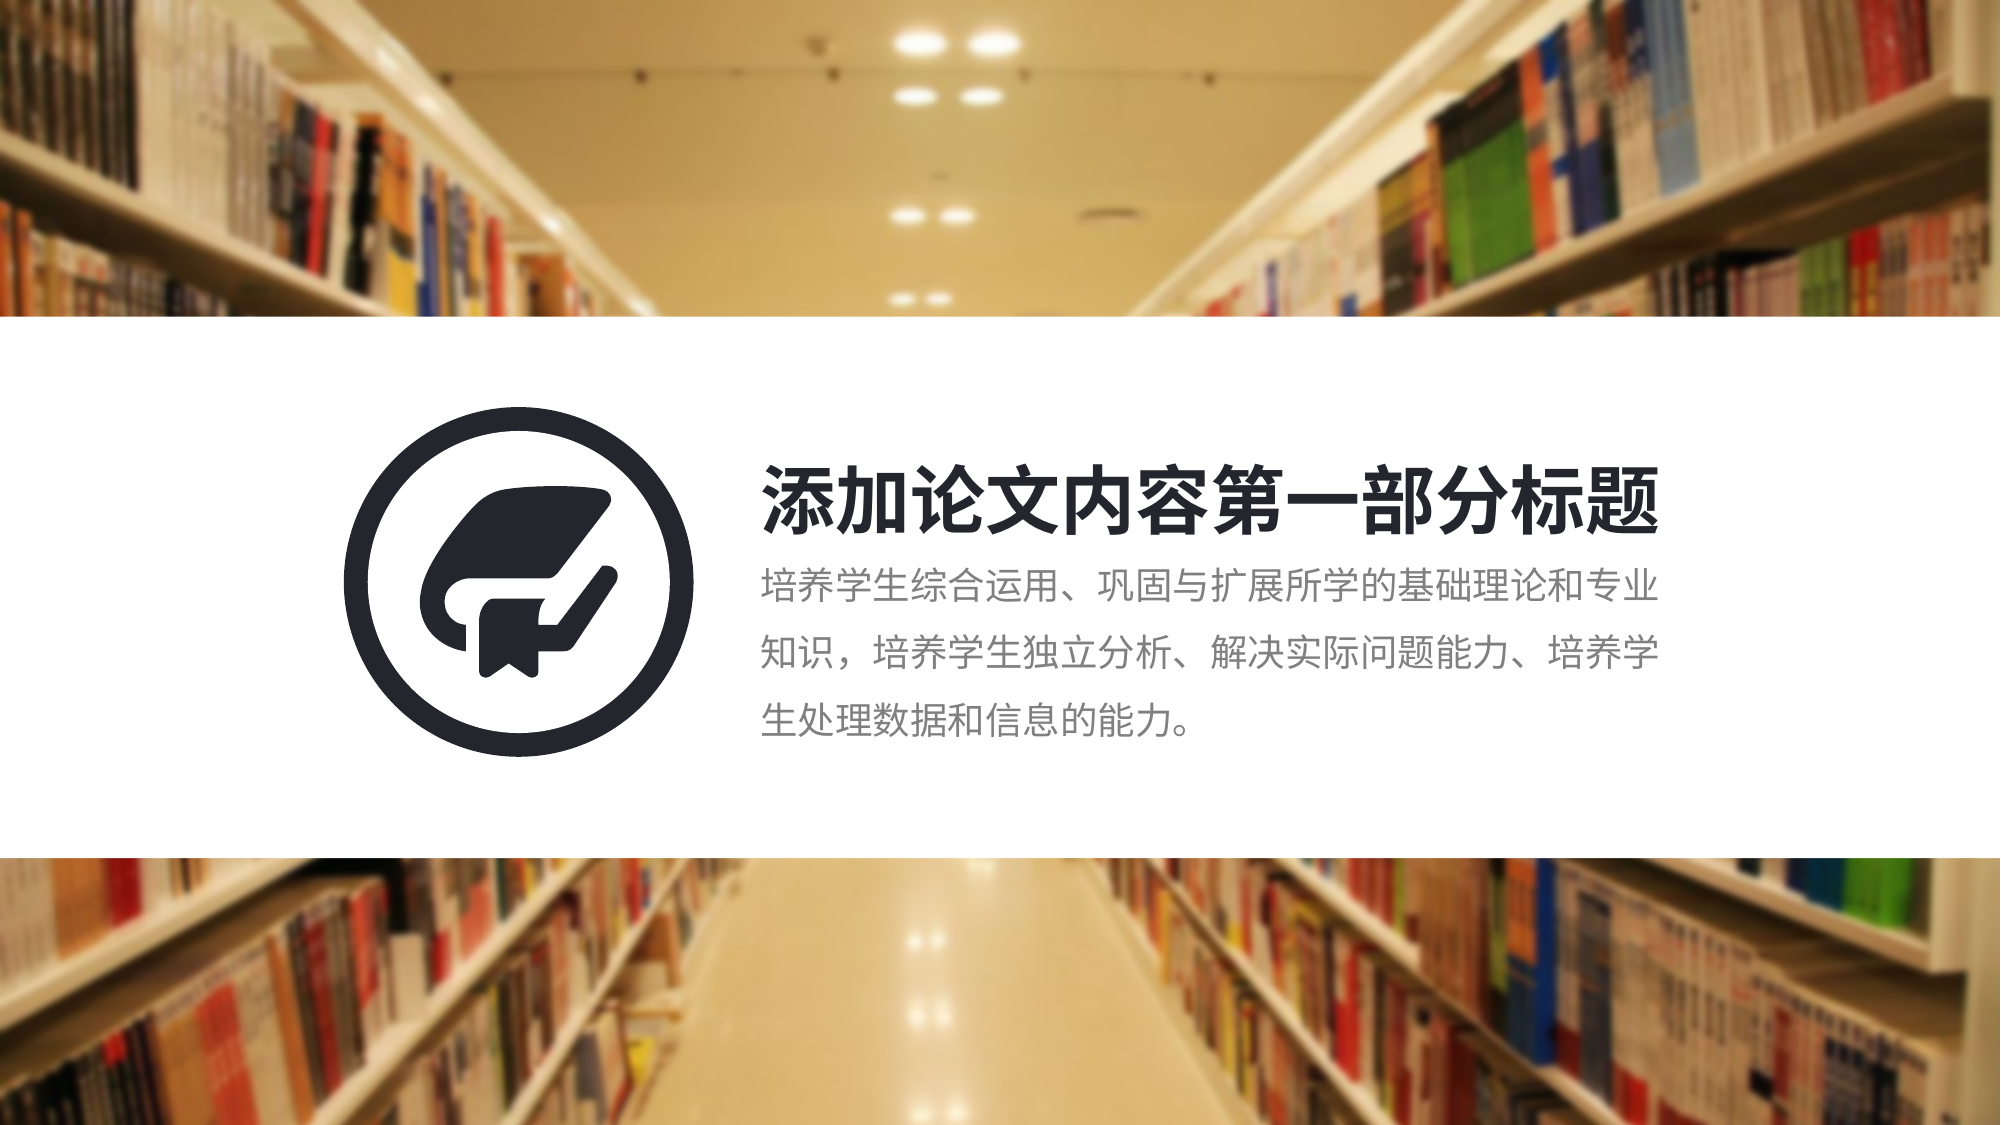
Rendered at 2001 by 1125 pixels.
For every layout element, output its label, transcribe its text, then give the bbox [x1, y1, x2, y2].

text_box [0, 316, 2000, 859]
picture [0, 0, 2000, 316]
text_box 培养学生综合运用、巩固与扩展所学的基础理论和专业知识，培养学生独立分析、解决实际问题能力、培养学生处理数据和信息的能力。 [745, 531, 1682, 749]
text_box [343, 407, 694, 757]
picture [0, 859, 2000, 1125]
text_box 添加论文内容第一部分标题 [745, 400, 1682, 531]
